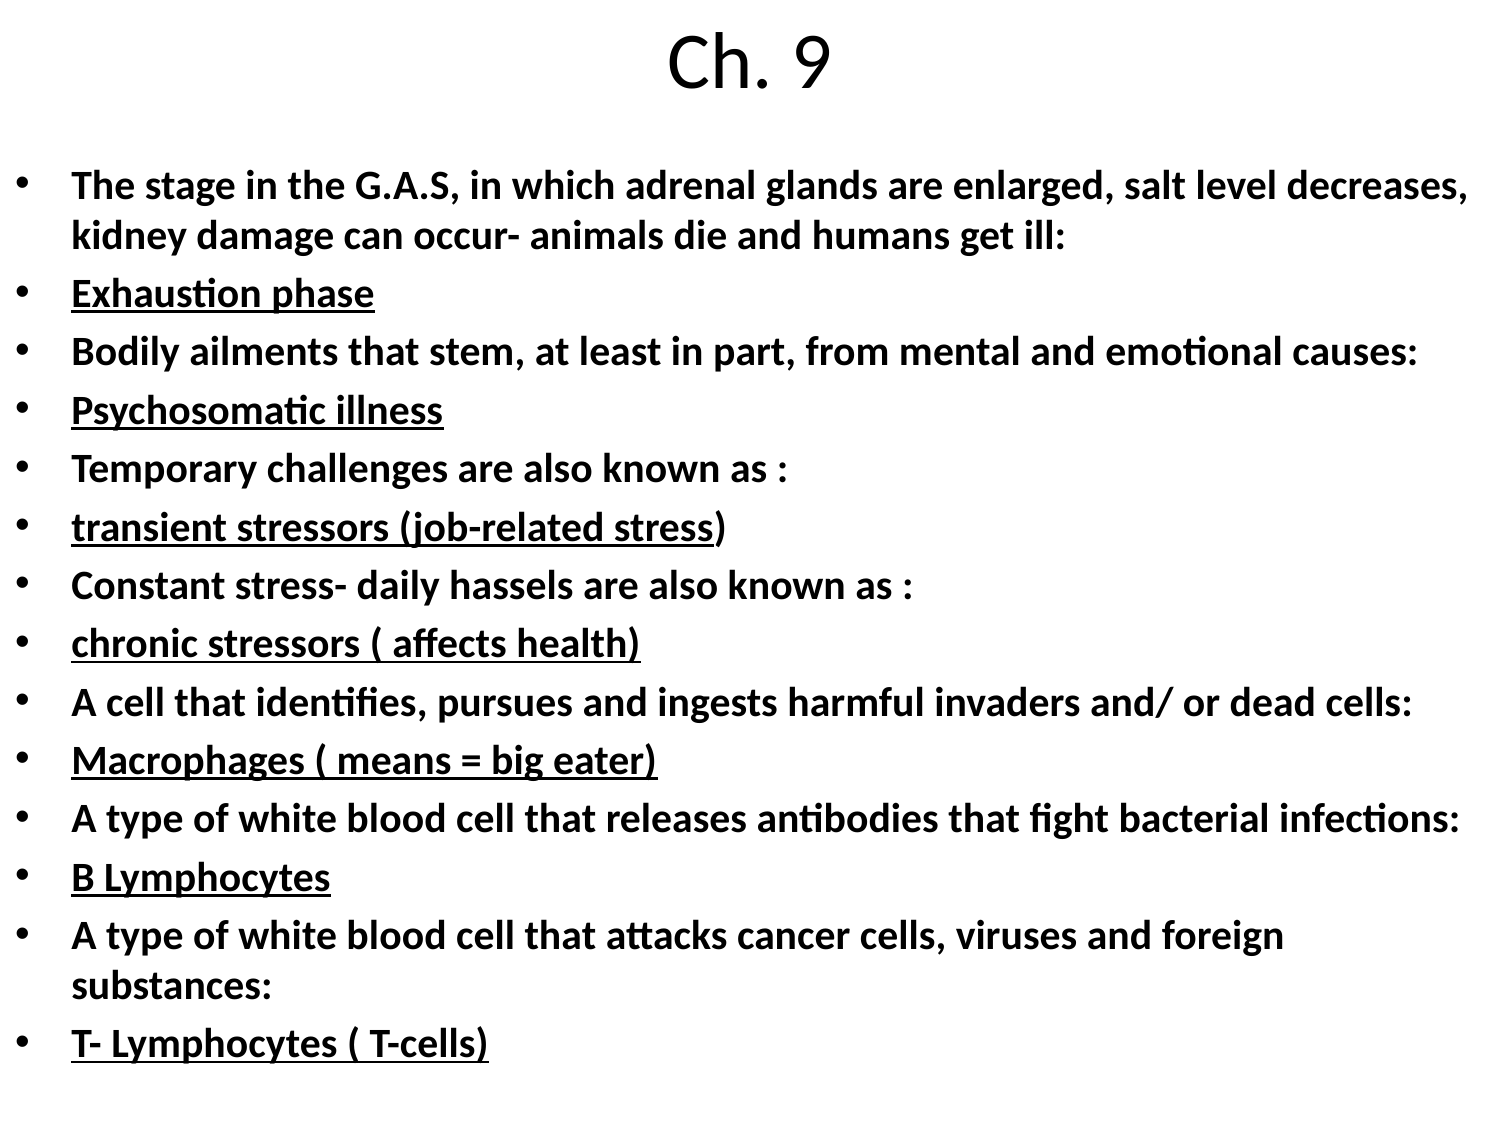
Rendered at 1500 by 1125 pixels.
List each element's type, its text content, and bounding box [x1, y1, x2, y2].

list The stage in the G.A.S, in which adrenal glands are enlarged, salt level decreases, kidney damage can occur- animals die and humans get ill: Exhaustion phase Bodily ailments that stem, at least in part, from mental and emotional causes: Psychosomatic illness Temporary challenges are also known as : transient stressors (job-related stress) Constant stress- daily hassels are also known as : chronic stressors ( affects health) A cell that identifies, pursues and ingests harmful invaders and/ or dead cells: Macrophages ( means = big eater) A type of white blood cell that releases antibodies that fight bacterial infections: B Lymphocytes A type of white blood cell that attacks cancer cells, viruses and foreign substances: T- Lymphocytes ( T-cells) [0, 149, 1500, 1125]
title Ch. 9 [112, 0, 1388, 113]
